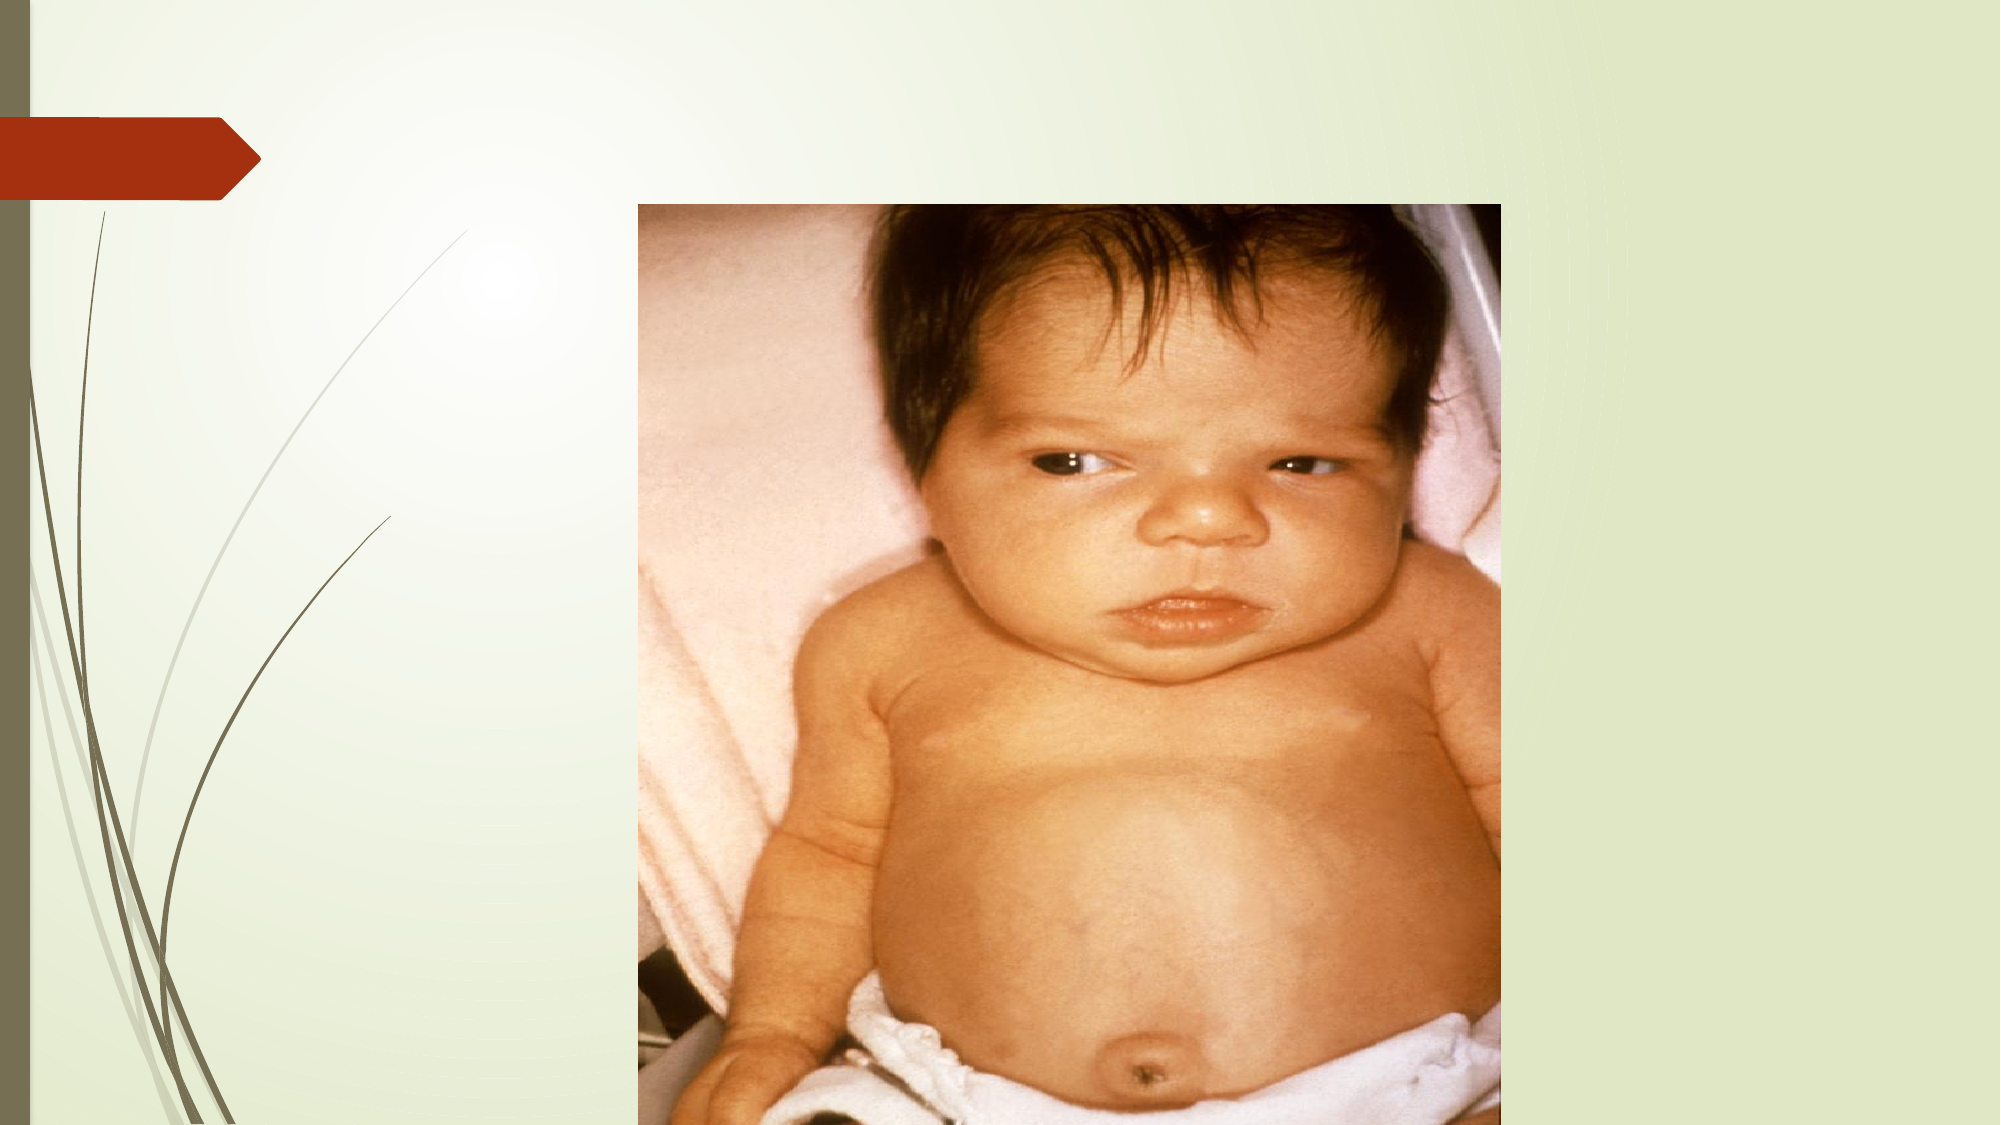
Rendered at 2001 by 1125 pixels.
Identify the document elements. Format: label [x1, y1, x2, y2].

list [638, 203, 1501, 1125]
